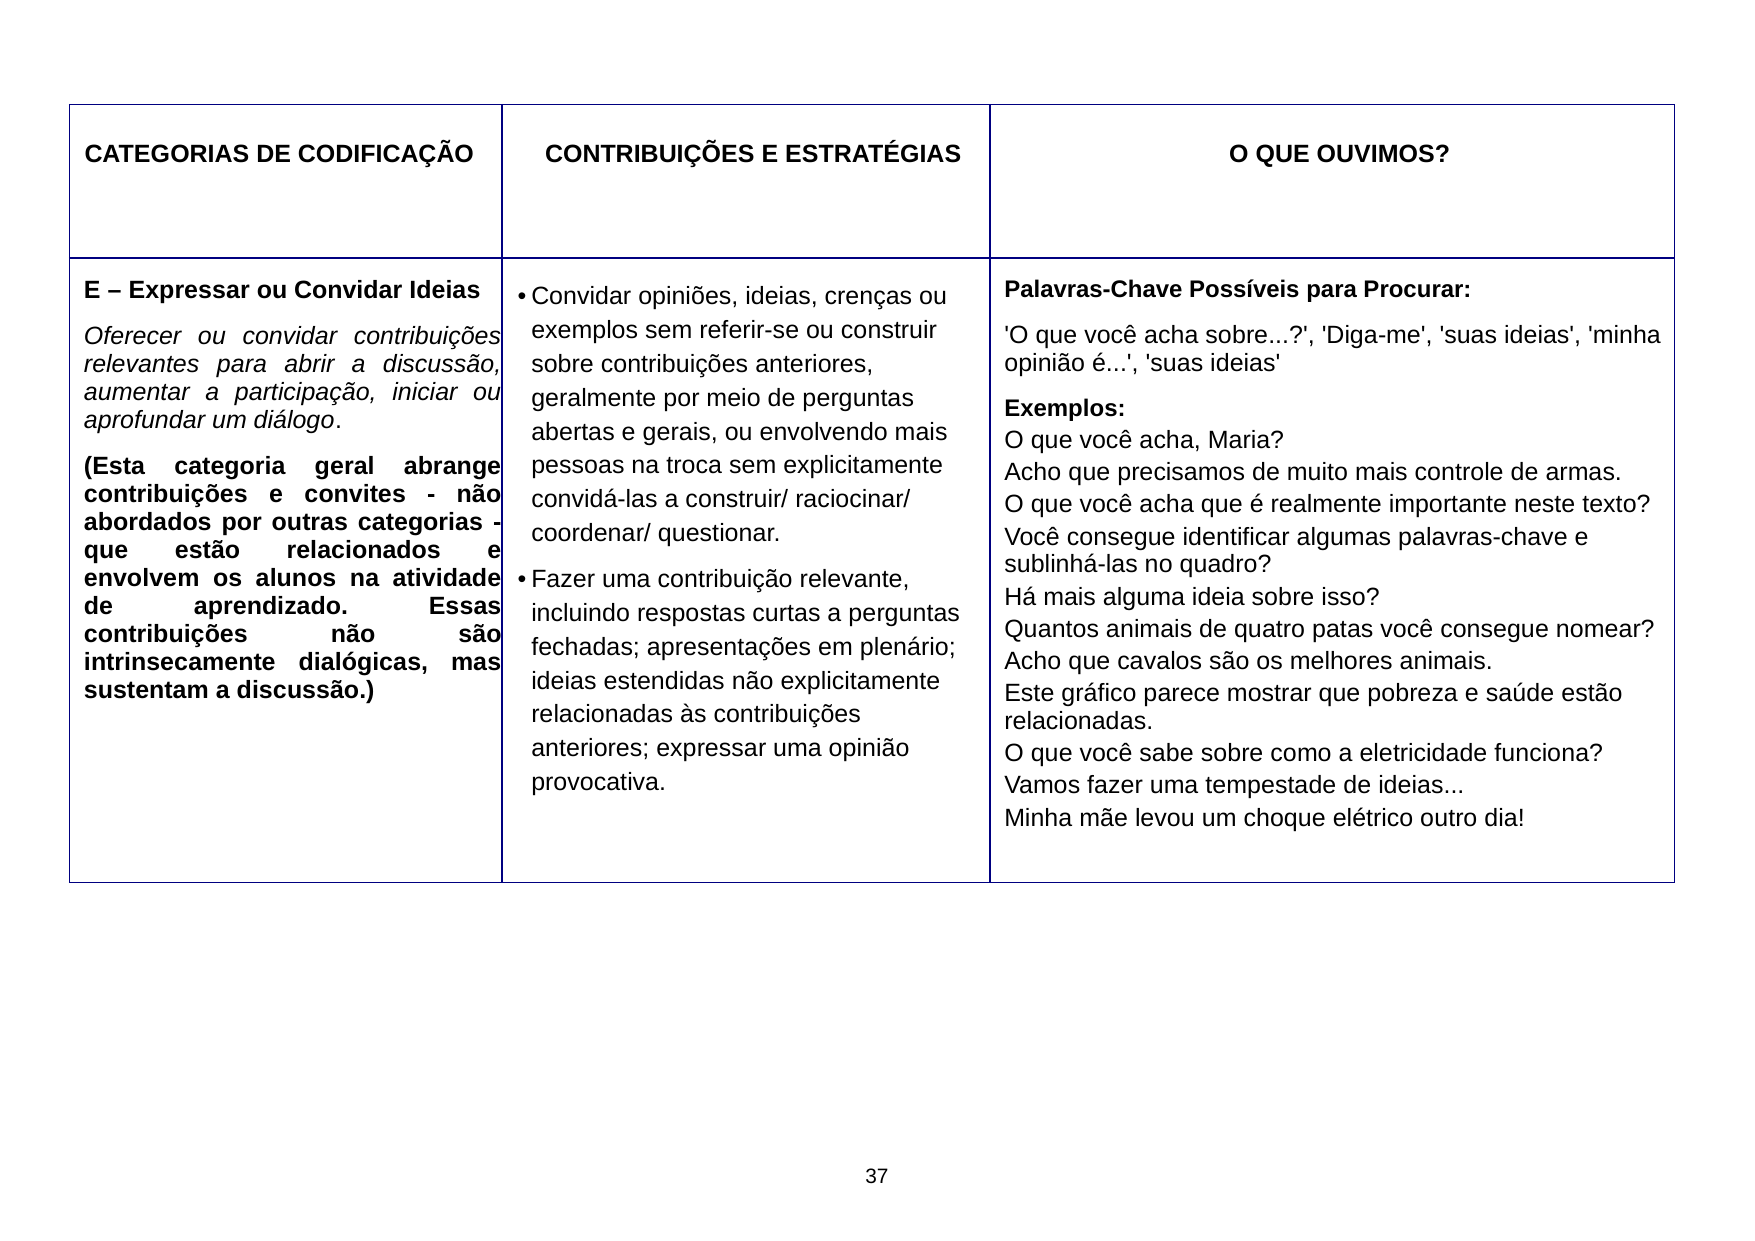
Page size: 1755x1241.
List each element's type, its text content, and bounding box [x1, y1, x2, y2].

table_cell E – Expressar ou Convidar Ideias Oferecer ou convidar contribuições relevantes para abrir a discussão, aumentar a participação, iniciar ou aprofundar um diálogo. (Esta categoria geral abrange contribuições e convites - não abordados por outras categorias - que estão relacionados e envolvem os alunos na atividade de aprendizado. Essas contribuições não são intrinsecamente dialógicas, mas sustentam a discussão.) [70, 259, 501, 882]
table_cell Palavras-Chave Possíveis para Procurar: 'O que você acha sobre...?', 'Diga-me', 'suas ideias', 'minha opinião é...', 'suas ideias' Exemplos: O que você acha, Maria? Acho que precisamos de muito mais controle de armas. O que você acha que é realmente importante neste texto? Você consegue identificar algumas palavras-chave e sublinhá-las no quadro? Há mais alguma ideia sobre isso? Quantos animais de quatro patas você consegue nomear? Acho que cavalos são os melhores animais. Este gráfico parece mostrar que pobreza e saúde estão relacionadas. O que você sabe sobre como a eletricidade funciona? Vamos fazer uma tempestade de ideias... Minha mãe levou um choque elétrico outro dia! [991, 259, 1674, 882]
table_header O QUE OUVIMOS? [991, 105, 1674, 257]
table_header CONTRIBUIÇÕES E ESTRATÉGIAS [503, 105, 989, 257]
table_cell Convidar opiniões, ideias, crenças ou exemplos sem referir-se ou construir sobre contribuições anteriores, geralmente por meio de perguntas abertas e gerais, ou envolvendo mais pessoas na troca sem explicitamente convidá-las a construir/ raciocinar/ coordenar/ questionar. Fazer uma contribuição relevante, incluindo respostas curtas a perguntas fechadas; apresentações em plenário; ideias estendidas não explicitamente relacionadas às contribuições anteriores; expressar uma opinião provocativa. [503, 259, 989, 882]
table_header CATEGORIAS DE CODIFICAÇÃO [70, 105, 501, 257]
slide_number 37 [861, 1162, 893, 1241]
